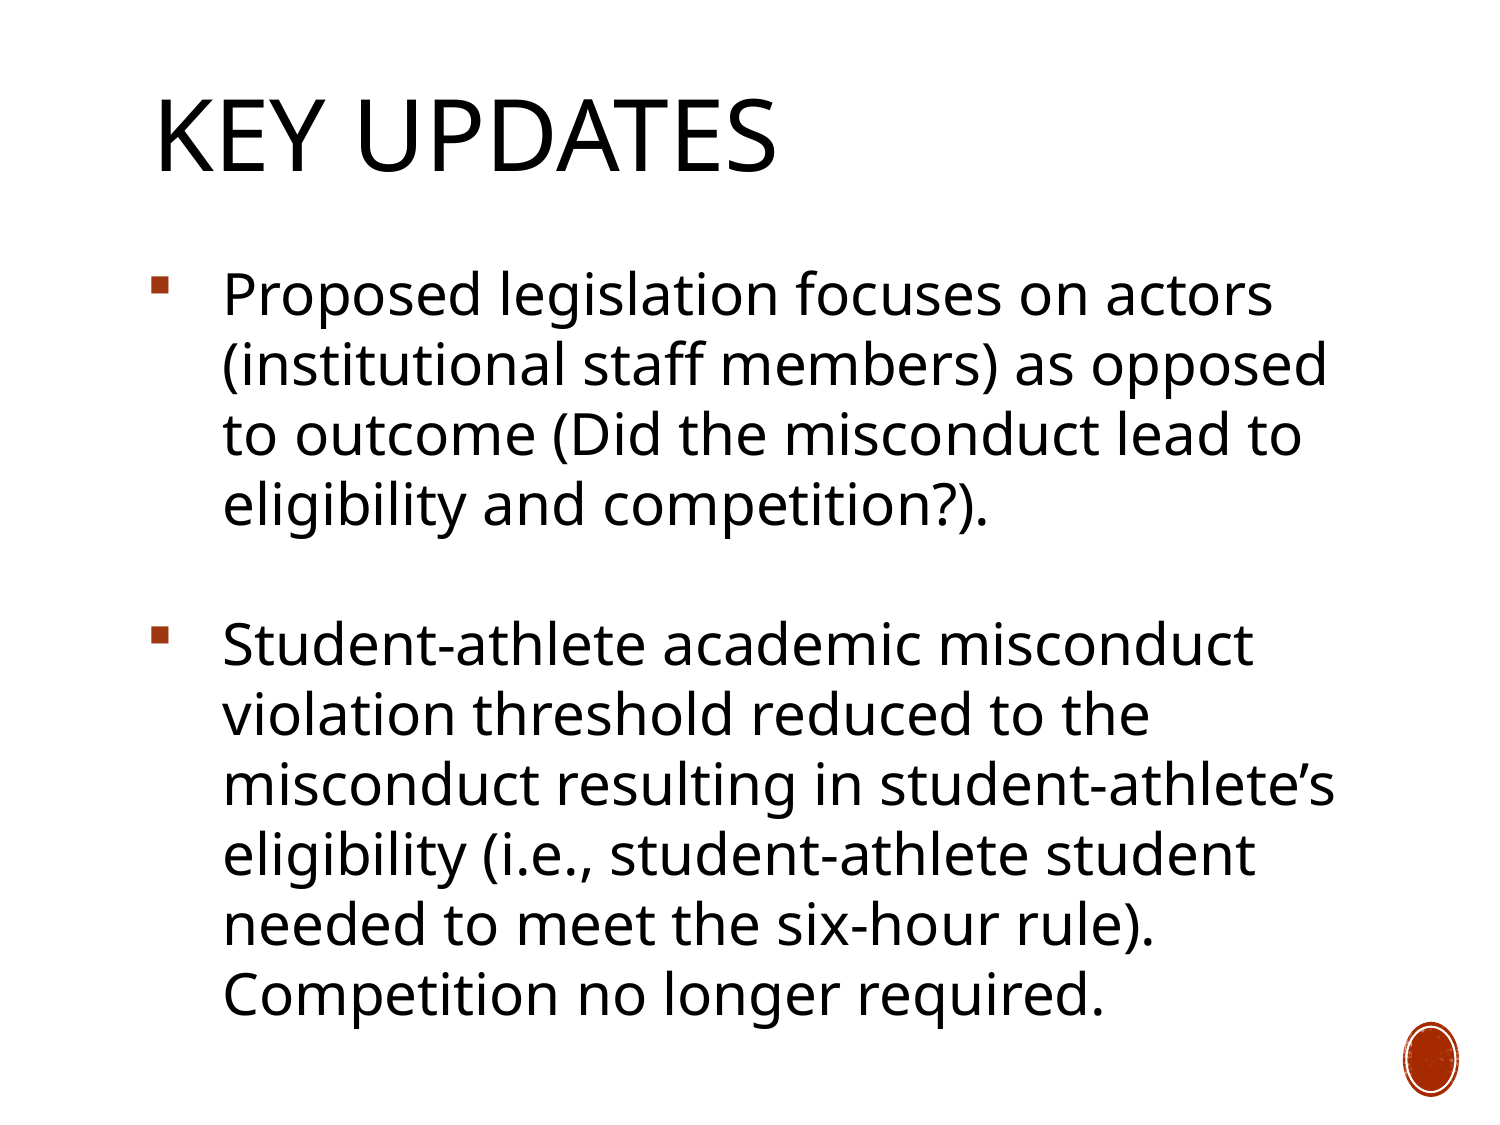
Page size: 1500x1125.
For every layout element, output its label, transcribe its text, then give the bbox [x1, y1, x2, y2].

title Key Updates [137, 37, 1375, 225]
list Proposed legislation focuses on actors (institutional staff members) as opposed to outcome (Did the misconduct lead to eligibility and competition?). Student-athlete academic misconduct violation threshold reduced to the misconduct resulting in student-athlete’s eligibility (i.e., student-athlete student needed to meet the six-hour rule). Competition no longer required. [131, 249, 1370, 1013]
